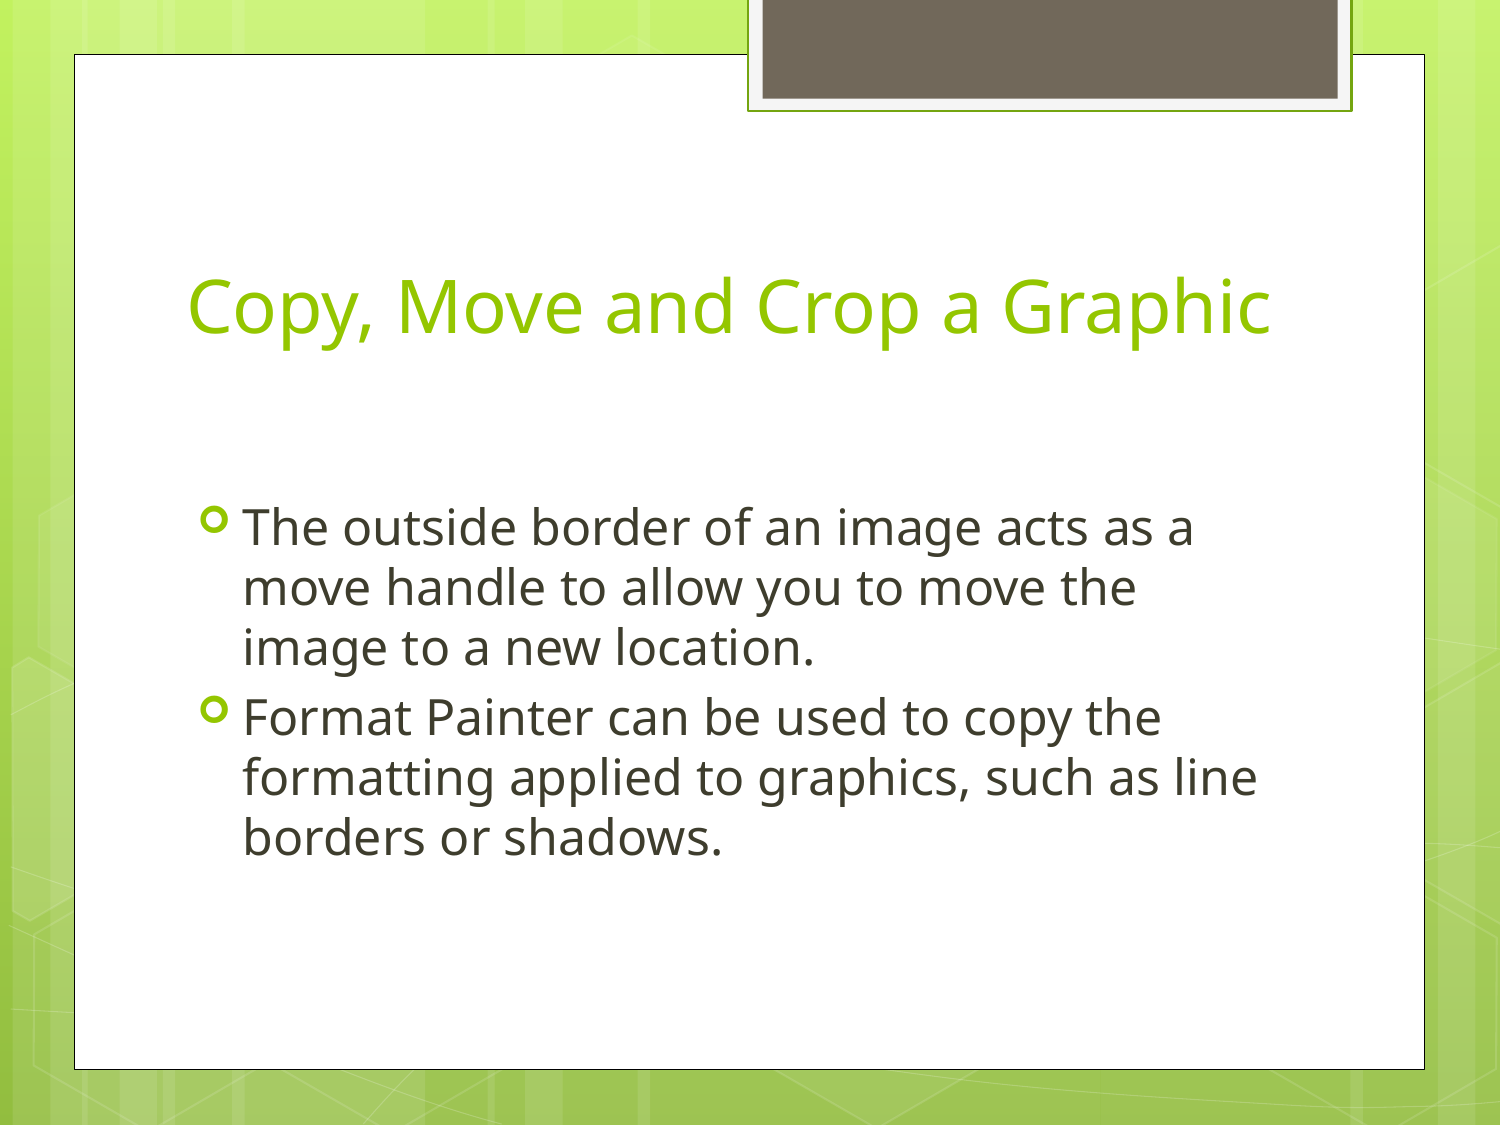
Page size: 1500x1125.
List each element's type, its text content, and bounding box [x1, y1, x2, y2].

list The outside border of an image acts as a move handle to allow you to move the image to a new location. Format Painter can be used to copy the formatting applied to graphics, such as line borders or shadows. [171, 487, 1283, 957]
title Copy, Move and Crop a Graphic [171, 168, 1324, 357]
